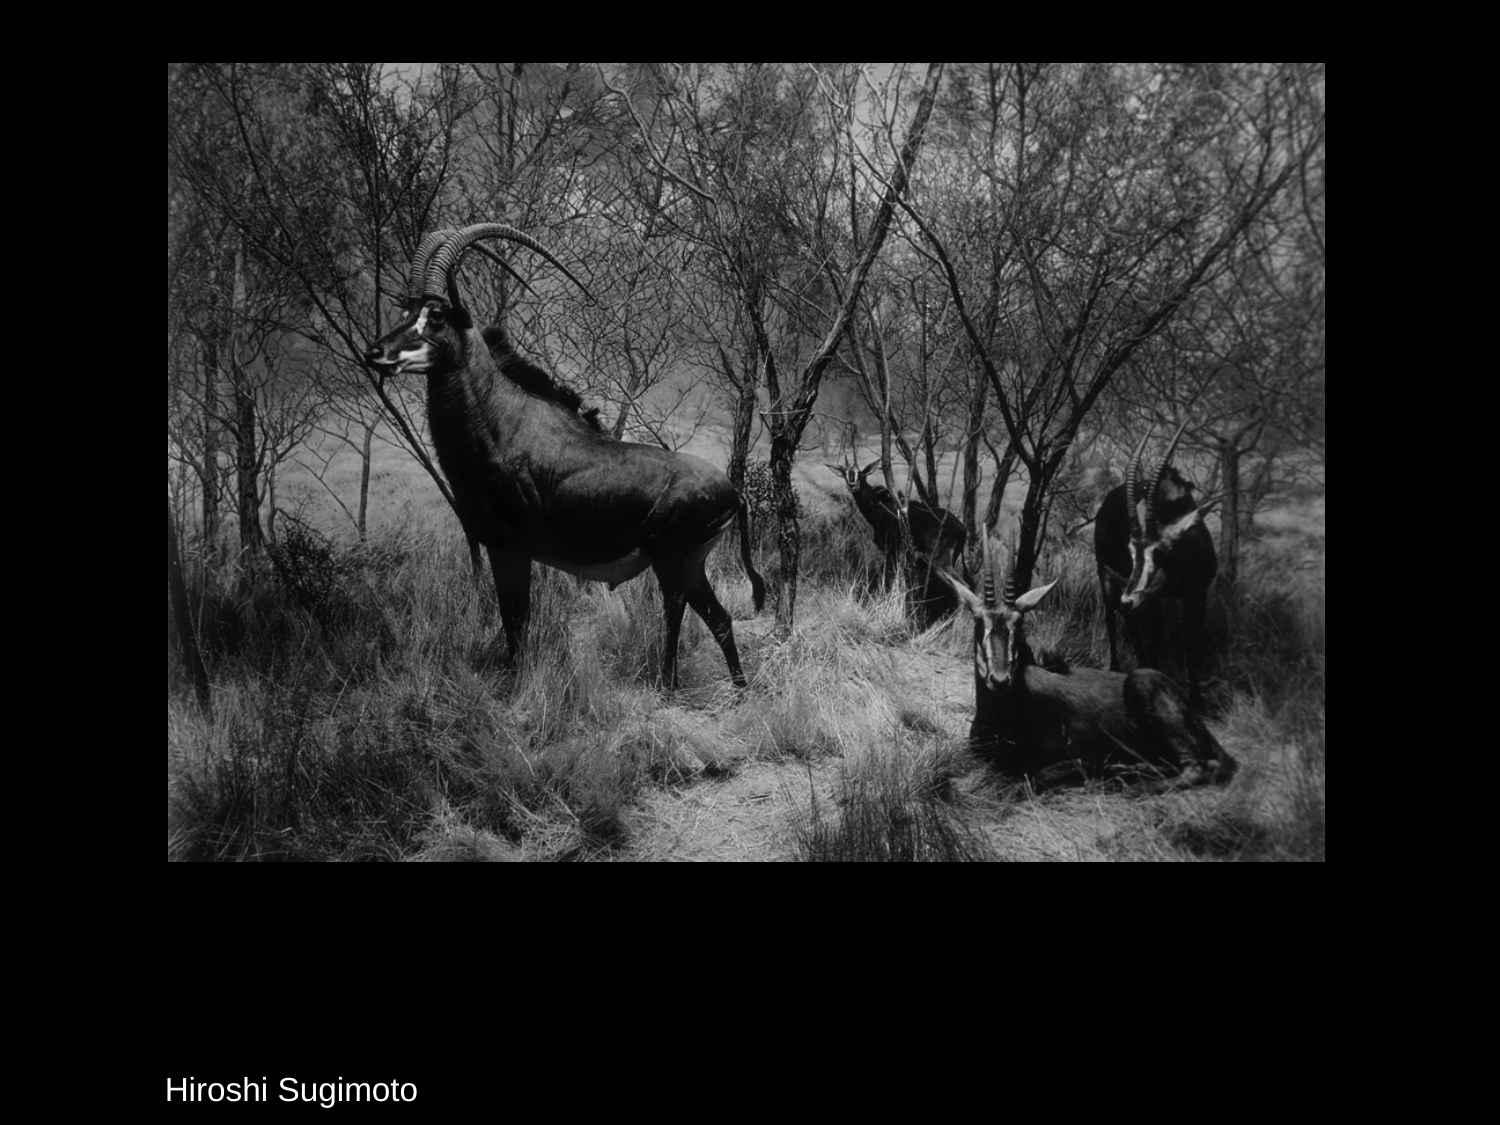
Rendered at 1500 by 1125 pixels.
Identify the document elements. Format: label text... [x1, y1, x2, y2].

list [168, 63, 1326, 862]
text_box Hiroshi Sugimoto [149, 1060, 1350, 1124]
